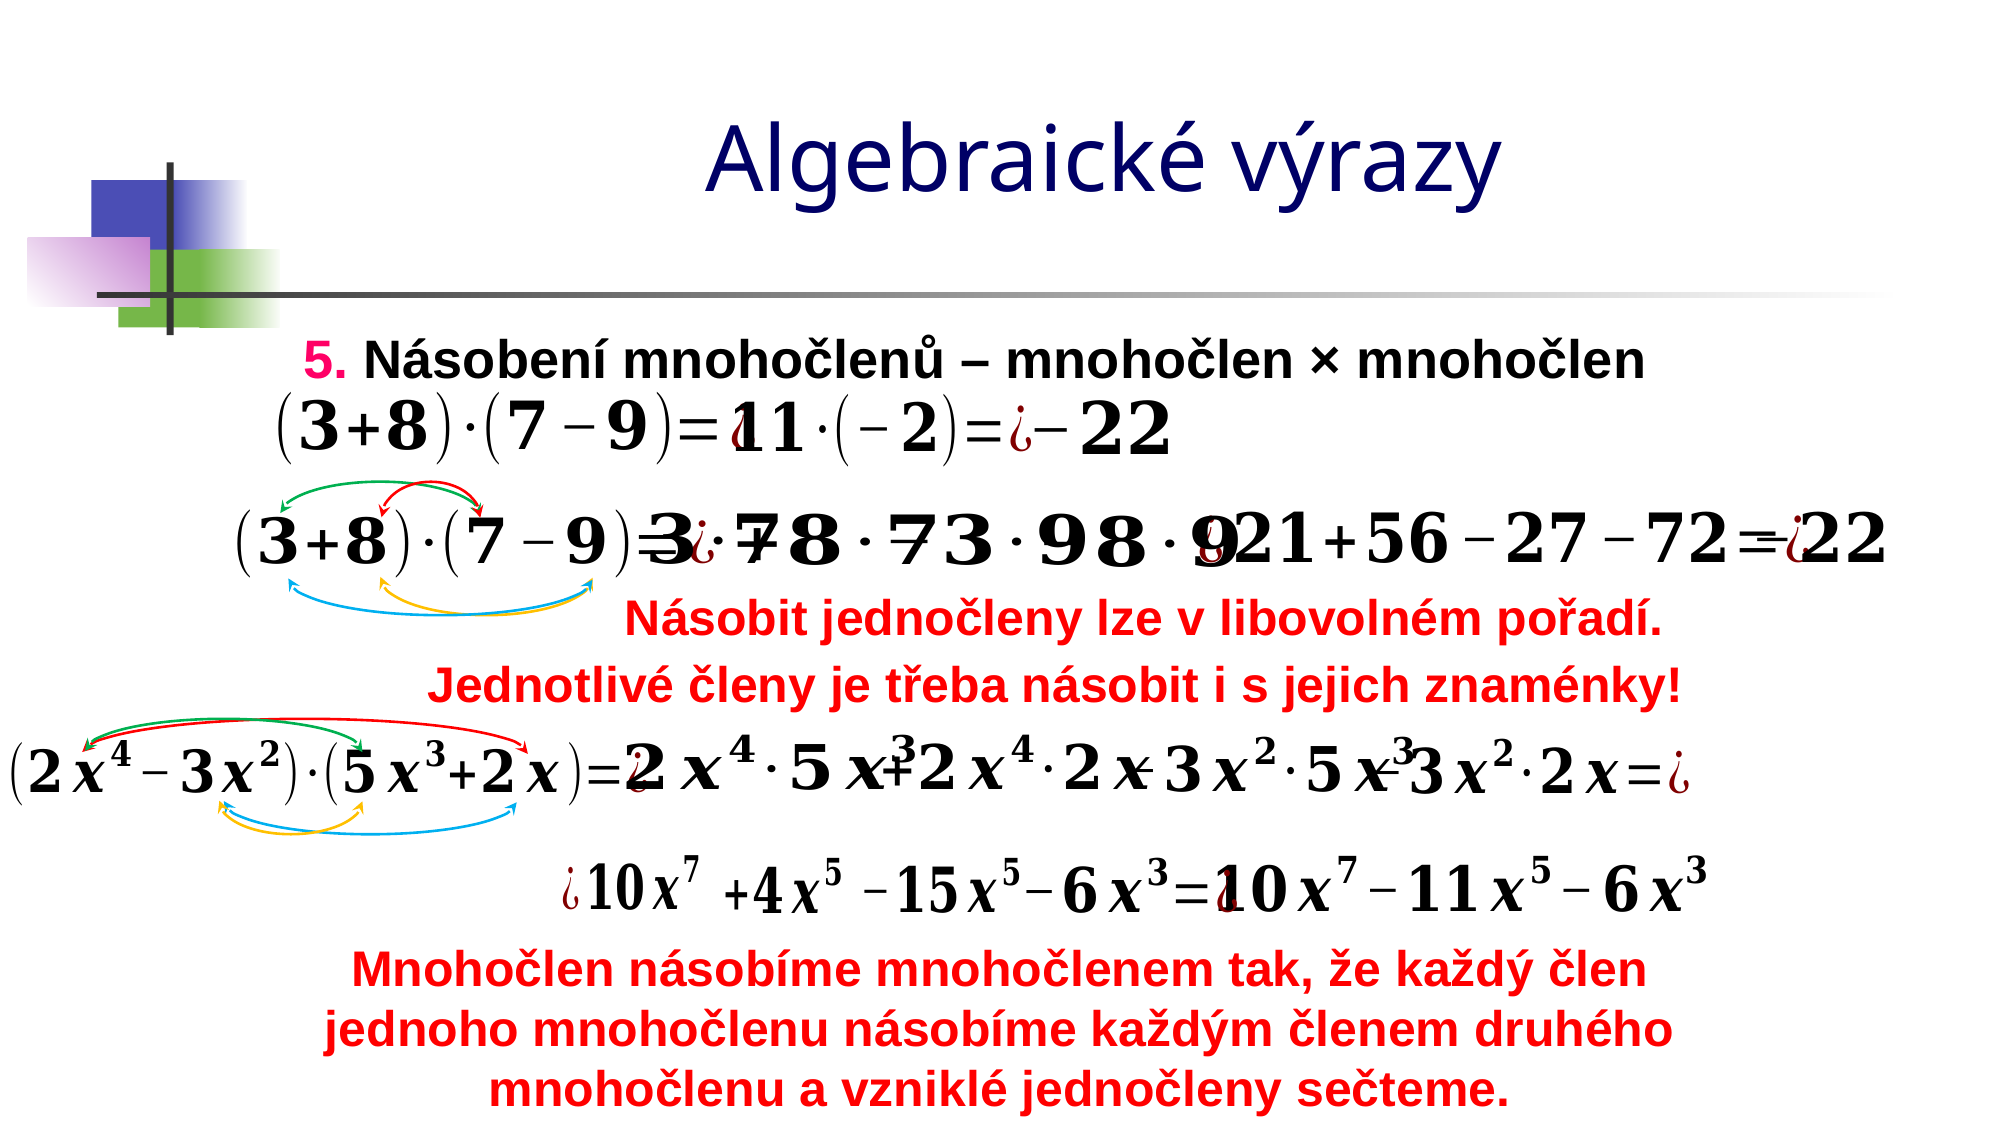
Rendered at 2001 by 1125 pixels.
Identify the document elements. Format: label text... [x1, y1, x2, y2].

text_box Násobit jednočleny lze v libovolném pořadí. [605, 578, 1684, 645]
text_box 5. Násobení mnohočlenů – mnohočlen × mnohočlen [288, 317, 1771, 397]
text_box [473, 589, 588, 616]
text_box [378, 481, 484, 518]
title Algebraické výrazy [251, 34, 1957, 276]
text_box Jednotlivé členy je třeba násobit i s jejich znaménky! [406, 645, 1706, 720]
text_box [317, 801, 517, 835]
text_box [288, 578, 593, 616]
text_box [84, 718, 363, 753]
text_box Mnohočlen násobíme mnohočlenem tak, že každý člen jednoho mnohočlenu násobíme každým členem druhého mnohočlenu a vzniklé jednočleny sečteme. [249, 928, 1750, 1124]
text_box [82, 718, 528, 754]
text_box [217, 800, 364, 835]
text_box [280, 481, 413, 517]
